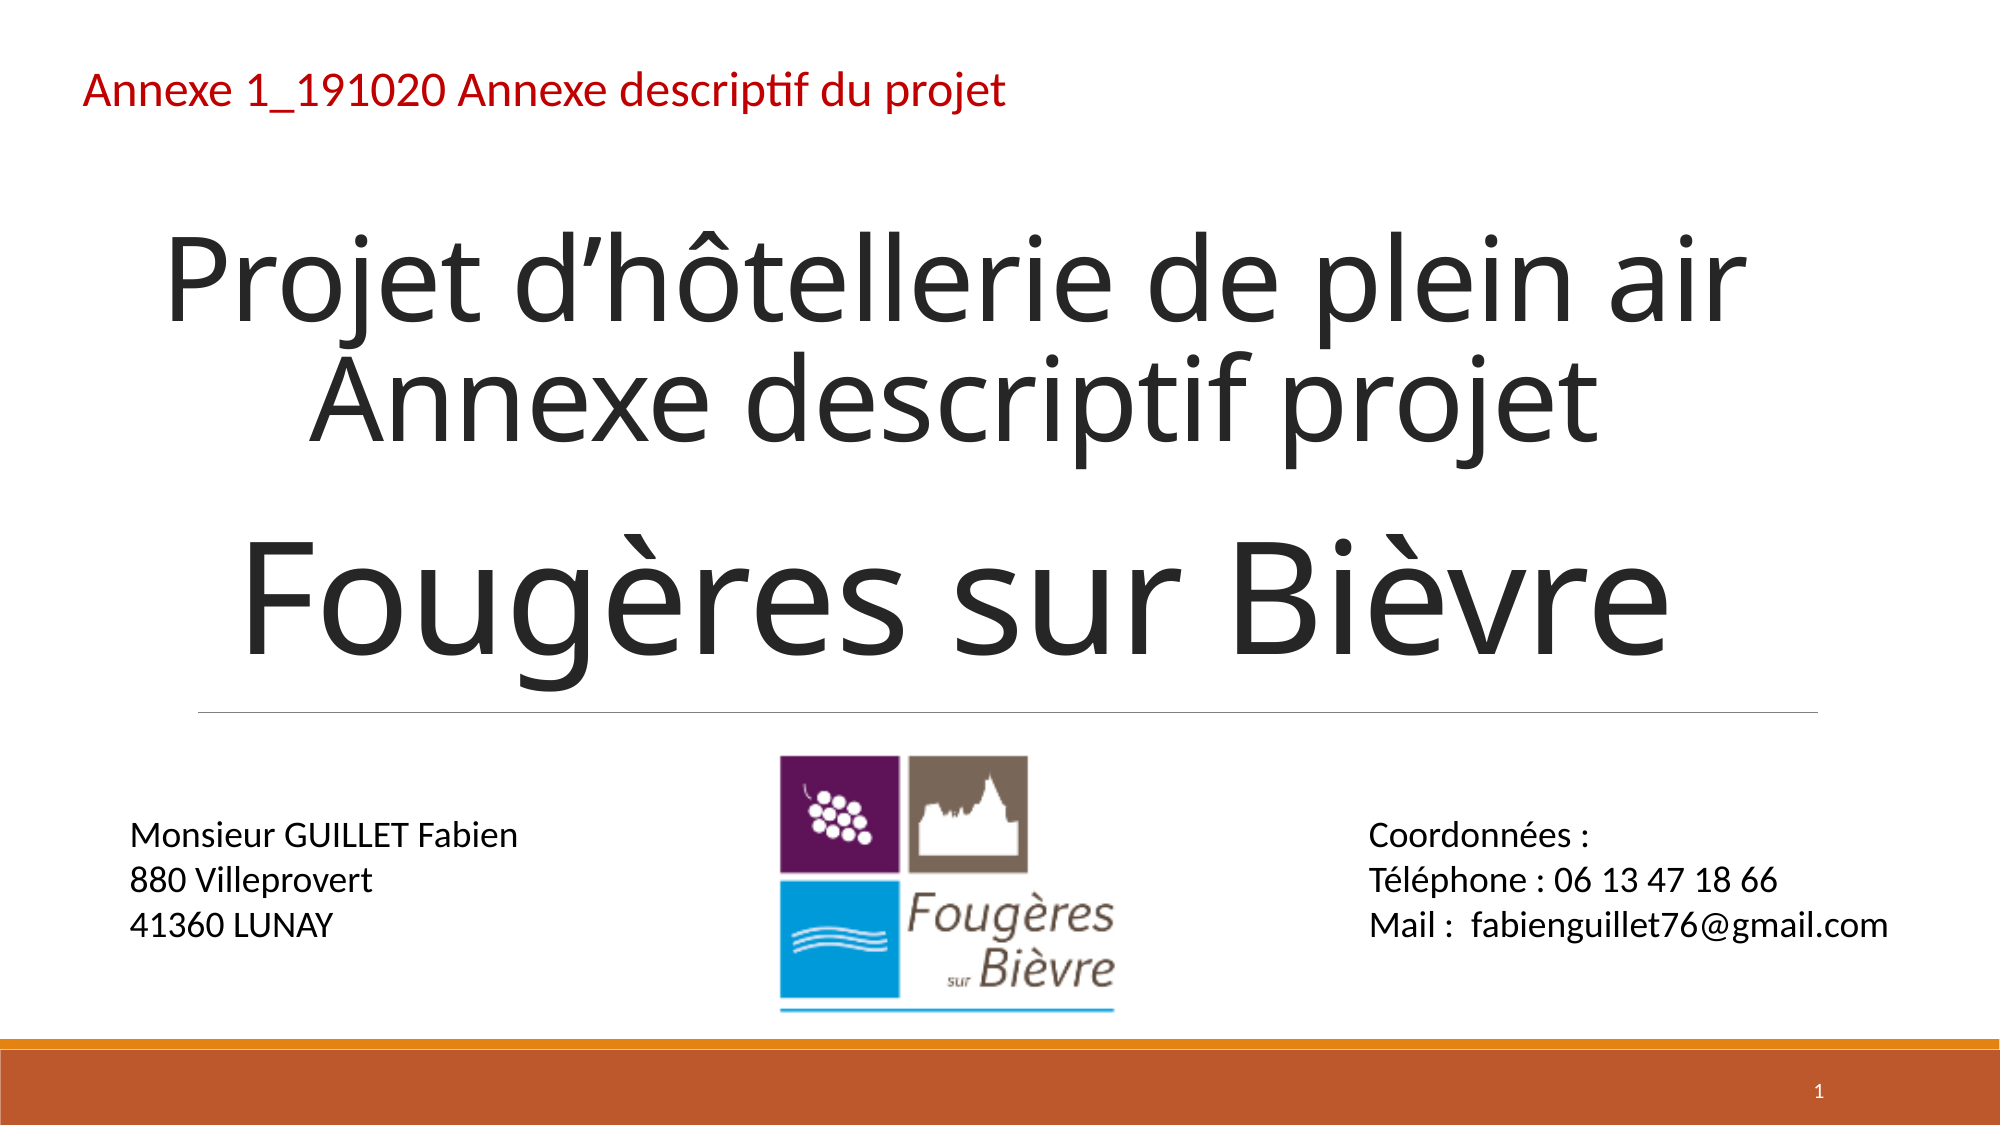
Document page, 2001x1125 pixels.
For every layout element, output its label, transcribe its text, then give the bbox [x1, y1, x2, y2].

picture [763, 737, 1128, 1025]
text_box Monsieur GUILLET Fabien 880 Villeprovert 41360 LUNAY [114, 802, 534, 953]
text_box Coordonnées : Téléphone : 06 13 47 18 66 Mail : fabienguillet76@gmail.com [1354, 802, 1905, 953]
text_box Annexe 1_191020 Annexe descriptif du projet [67, 48, 1097, 169]
slide_number 1 [1624, 1059, 1840, 1120]
title Projet d’hôtellerie de plein air Annexe descriptif projet Fougères sur Bièvre [129, 109, 1780, 695]
